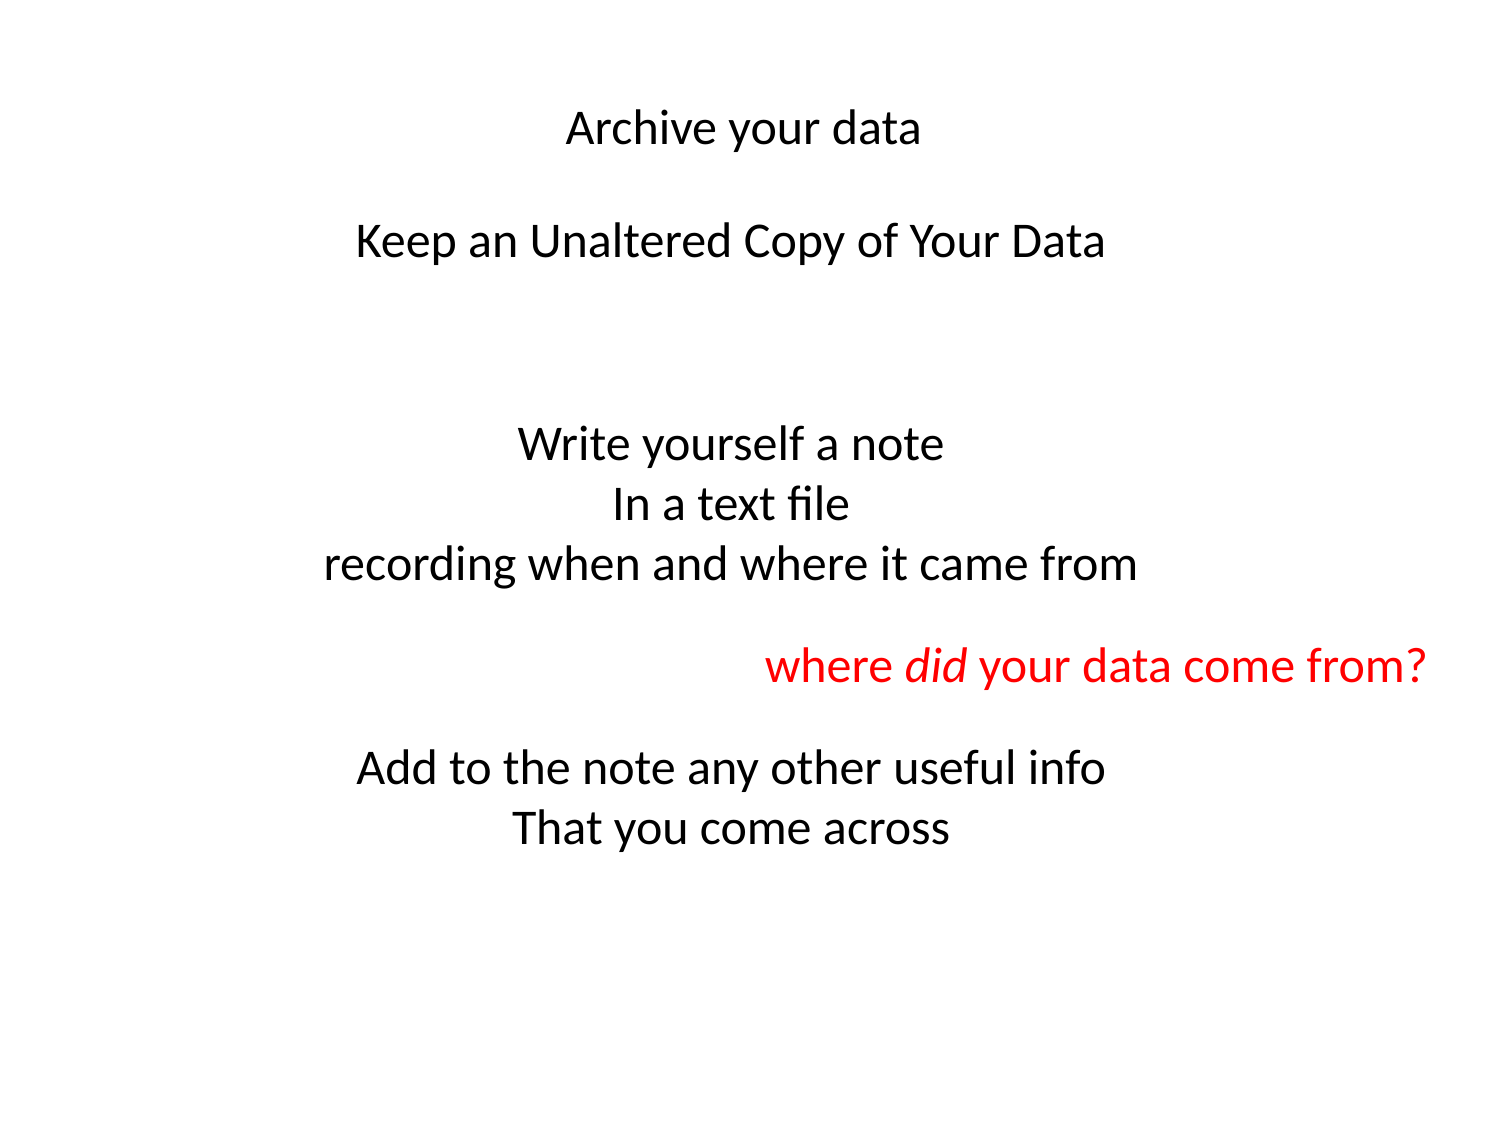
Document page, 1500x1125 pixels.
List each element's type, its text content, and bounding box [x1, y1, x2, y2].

text_box Add to the note any other useful info That you come across [287, 726, 1175, 862]
text_box where did your data come from? [749, 624, 1500, 700]
text_box Write yourself a note In a text file recording when and where it came from [287, 402, 1175, 598]
text_box Keep an Unaltered Copy of Your Data [287, 199, 1175, 275]
text_box Archive your data [299, 87, 1188, 163]
